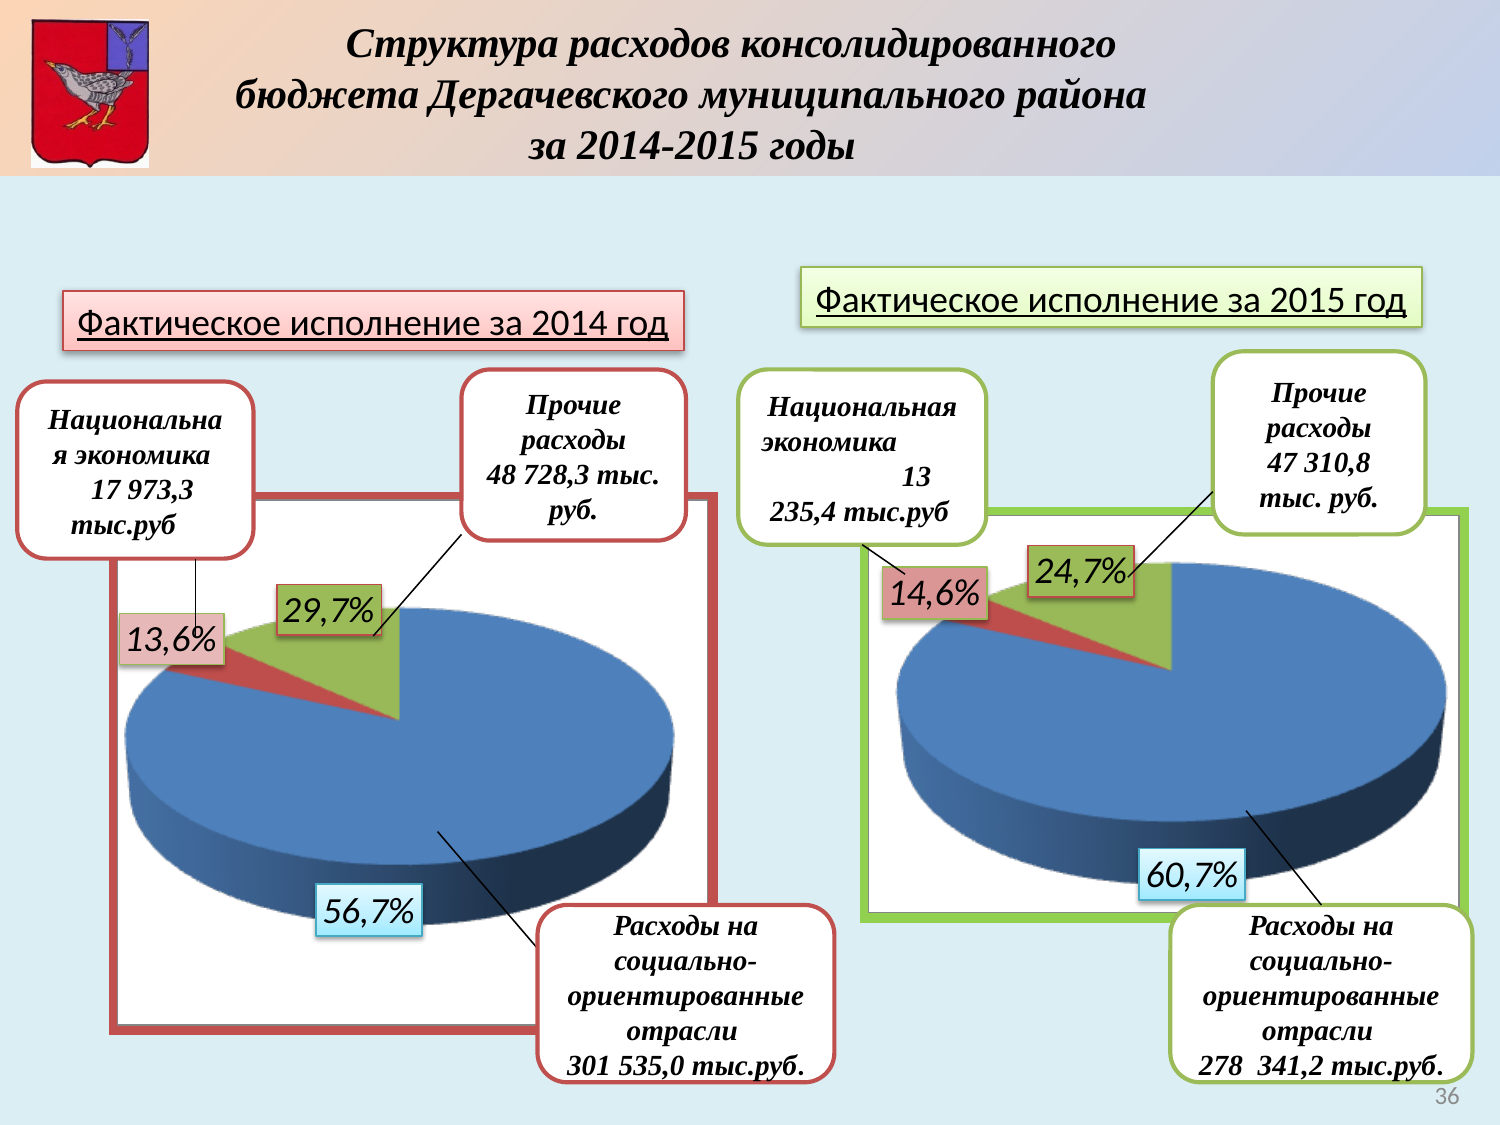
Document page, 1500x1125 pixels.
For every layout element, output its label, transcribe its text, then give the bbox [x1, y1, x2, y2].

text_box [373, 534, 462, 637]
text_box Прочие расходы 48 728,3 тыс. руб. [459, 367, 689, 490]
text_box Национальная экономика 13 235,4 тыс.руб. [736, 367, 989, 547]
text_box Расходы на социально-ориентированные отрасли 301 535,0 тыс.руб. [535, 902, 837, 1085]
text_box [861, 544, 906, 575]
text_box Фактическое исполнение за 2015 год [800, 266, 1423, 328]
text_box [1245, 810, 1322, 906]
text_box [108, 491, 718, 1036]
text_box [1127, 491, 1214, 578]
picture [31, 18, 149, 169]
text_box Расходы на социально-ориентированные отрасли 278 341,2 тыс.руб. [1168, 925, 1475, 1085]
slide_number 36 [1125, 1065, 1475, 1125]
text_box Прочие расходы 47 310,8 тыс. руб. [1210, 349, 1428, 505]
text_box Фактическое исполнение за 2014 год [62, 290, 685, 351]
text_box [859, 506, 1470, 924]
title Структура расходов консолидированного бюджета Дергачевского муниципального района за 2014-2015 годы [0, 0, 1500, 177]
text_box Национальная экономика 17 973,3 тыс.руб.й [15, 379, 256, 561]
